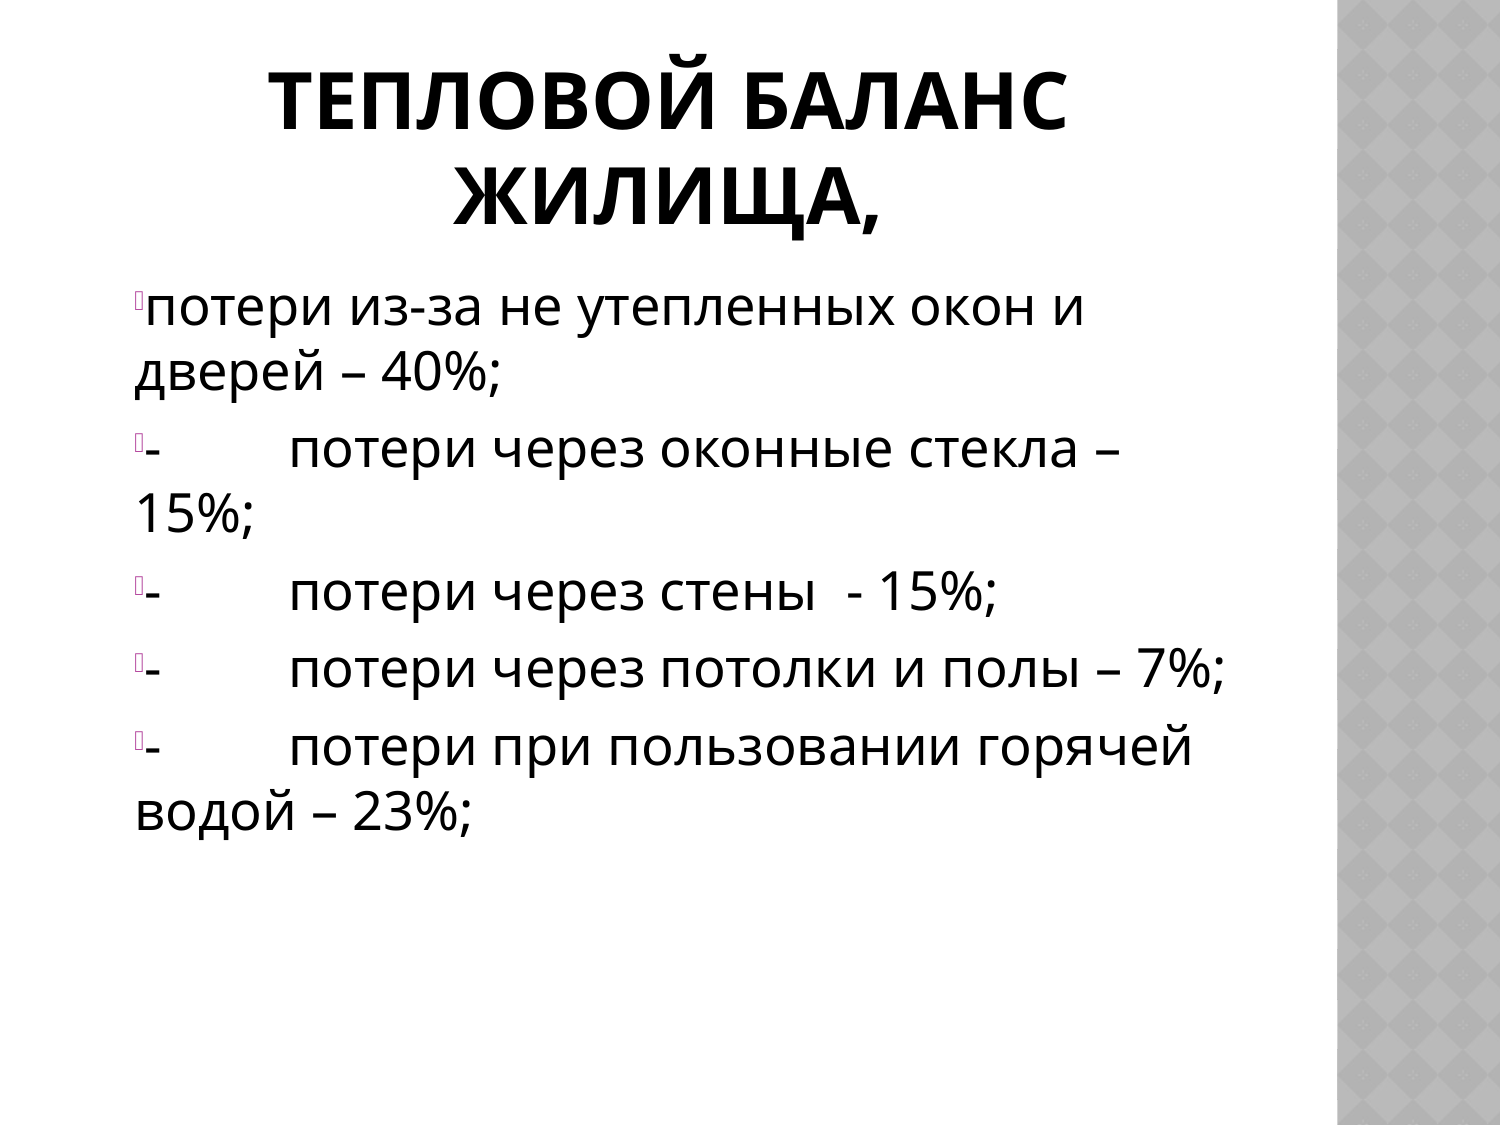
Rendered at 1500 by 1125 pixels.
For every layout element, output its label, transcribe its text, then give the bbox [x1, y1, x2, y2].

list потери из-за не утепленных окон и дверей – 40%; - потери через оконные стекла – 15%; - потери через стены - 15%; - потери через потолки и полы – 7%; - потери при пользовании горячей водой – 23%; [75, 264, 1263, 1059]
title тепловой баланс жилища, [75, 52, 1263, 240]
table_cell 3 [1337, 0, 1500, 1125]
